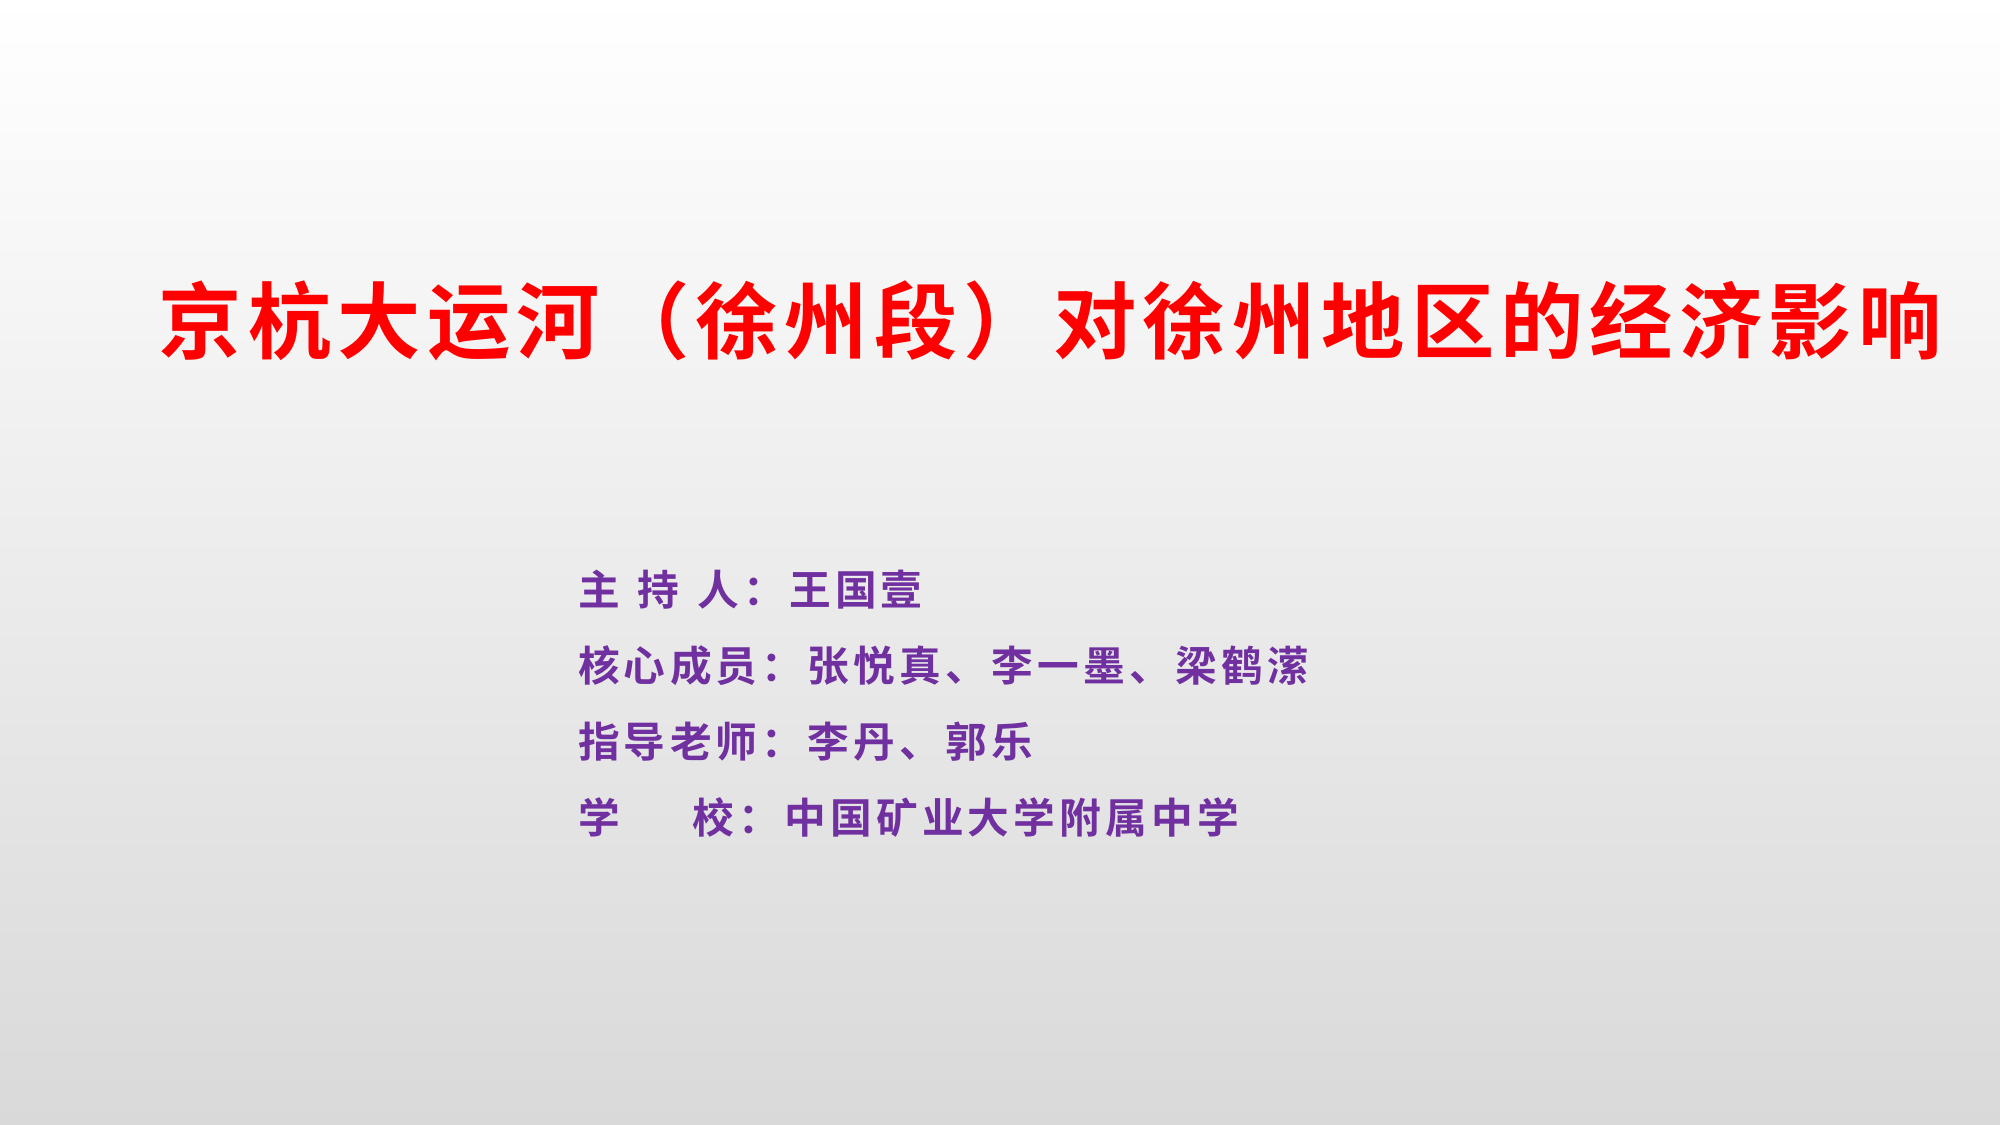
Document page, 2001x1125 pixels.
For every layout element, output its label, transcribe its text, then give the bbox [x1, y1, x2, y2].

subtitle 主 持 人：王国壹 核心成员：张悦真、李一墨、梁鹤潆 指导老师：李丹、郭乐 学 校：中国矿业大学附属中学 [563, 551, 1582, 935]
title 京杭大运河（徐州段）对徐州地区的经济影响 [116, 218, 1986, 377]
